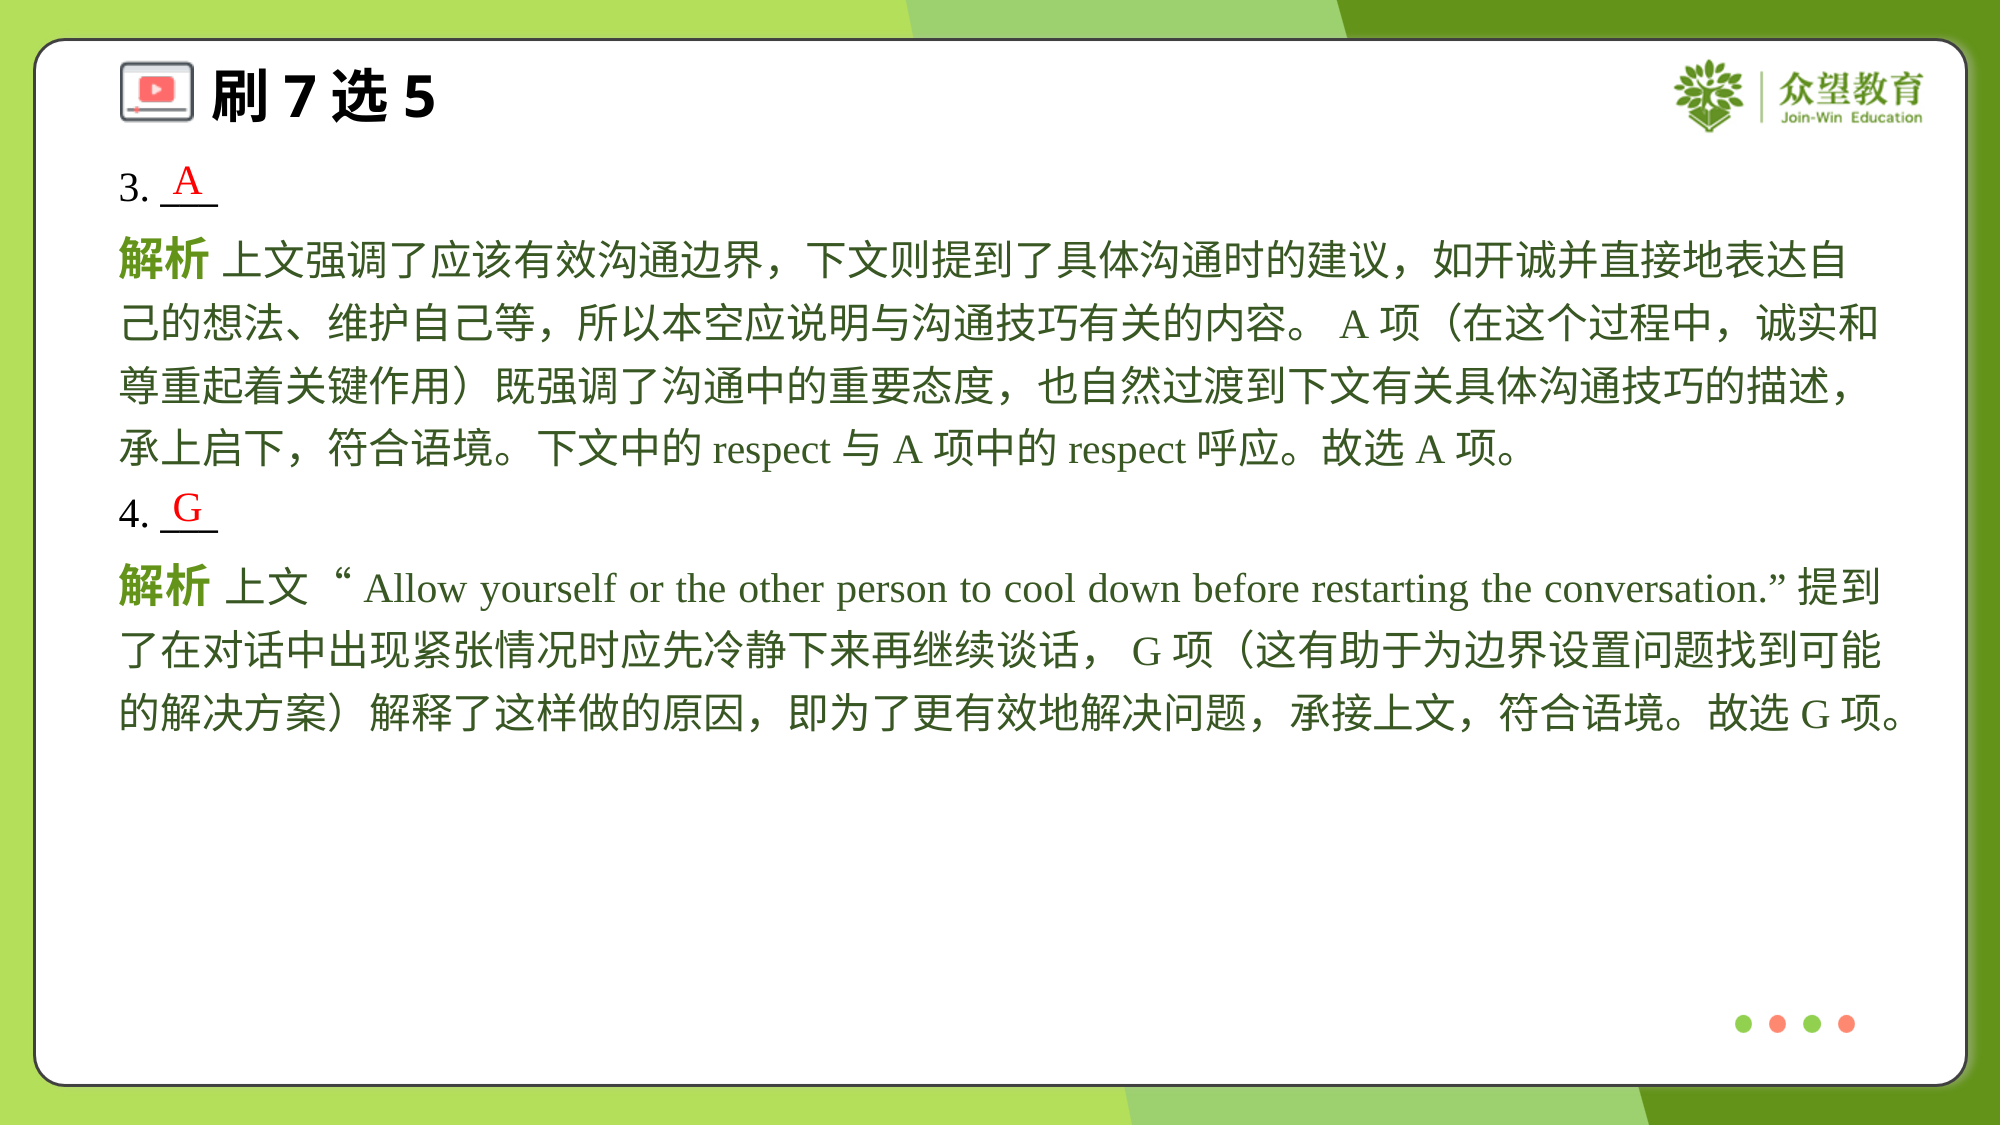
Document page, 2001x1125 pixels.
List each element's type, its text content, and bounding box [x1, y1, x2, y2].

text_box A [167, 140, 208, 199]
text_box G [167, 467, 208, 525]
text_box 解析 上文强调了应该有效沟通边界，下文则提到了具体沟通时的建议，如开诚并直接地表达自己的想法、维护自己等，所以本空应说明与沟通技巧有关的内容。A项（在这个过程中，诚实和尊重起着关键作用）既强调了沟通中的重要态度，也自然过渡到下文有关具体沟通技巧的描述，承上启下，符合语境。下文中的respect与A项中的respect呼应。故选A项。 [118, 215, 1883, 468]
text_box 解析 上文“Allow yourself or the other person to cool down before restarting the conversation.”提到了在对话中出现紧张情况时应先冷静下来再继续谈话，G项（这有助于为边界设置问题找到可能的解决方案）解释了这样做的原因，即为了更有效地解决问题，承接上文，符合语境。故选G项。 [118, 542, 1883, 795]
picture [0, 0, 2000, 1125]
text_box 3. ___ [118, 146, 1883, 204]
text_box 4. ___ [118, 473, 1883, 531]
